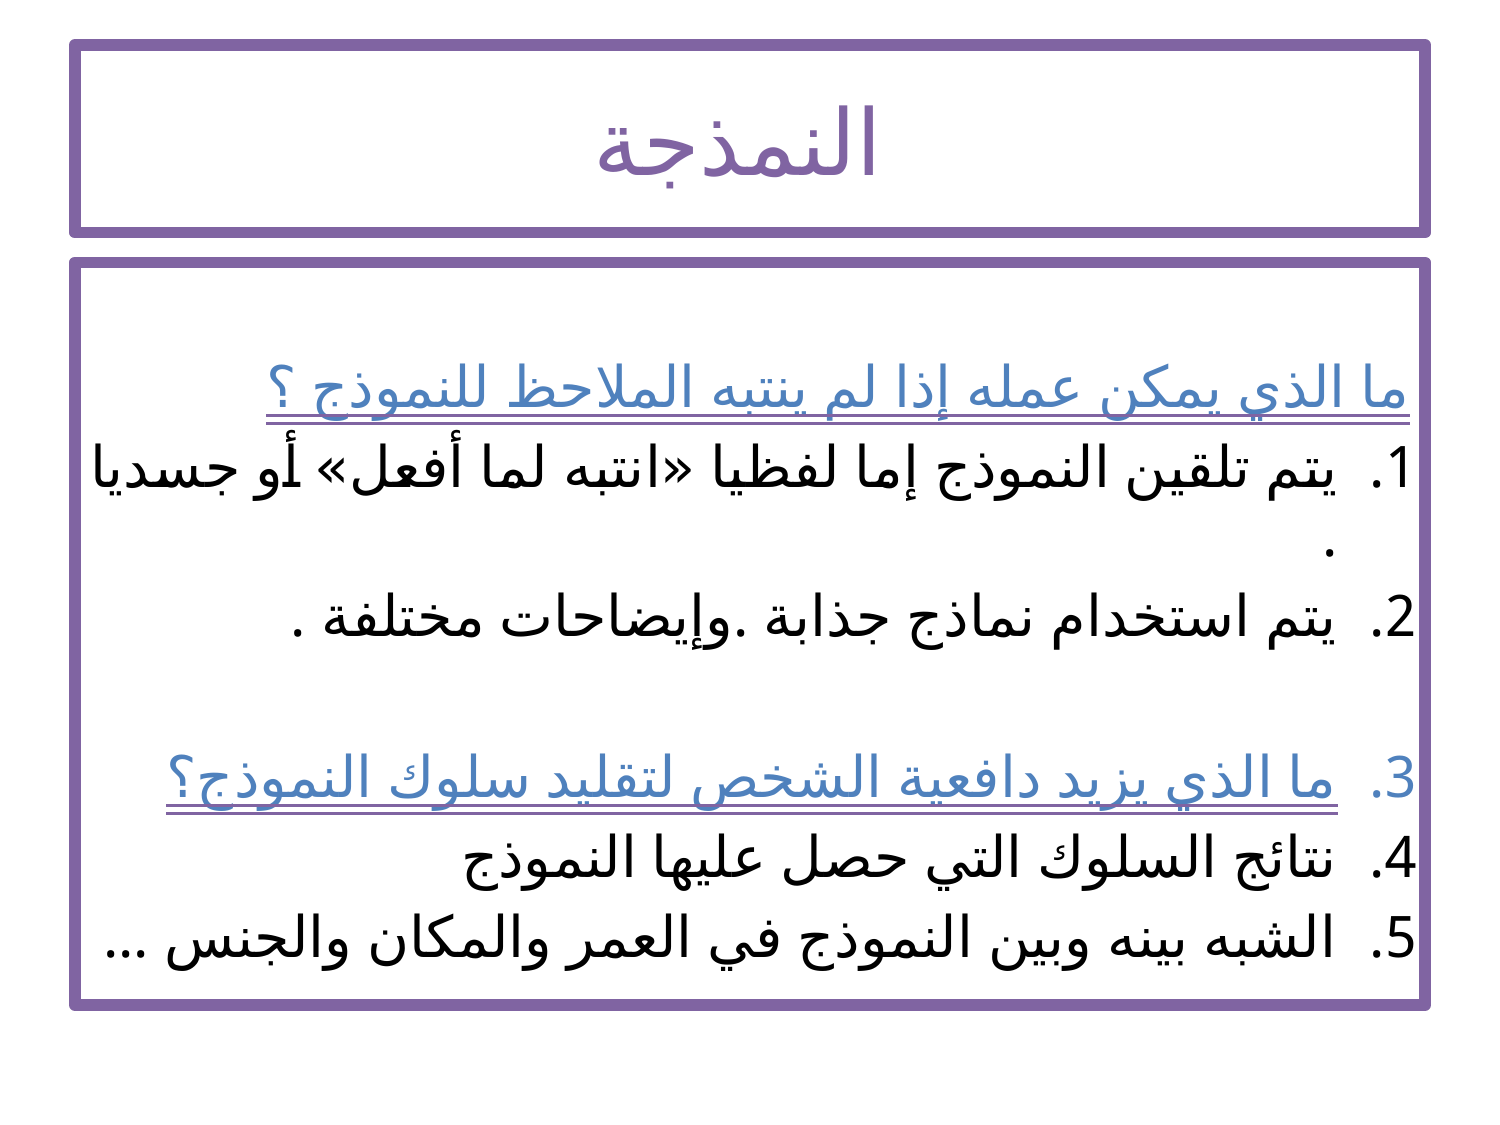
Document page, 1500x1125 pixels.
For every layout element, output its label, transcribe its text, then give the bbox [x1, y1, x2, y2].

list ما الذي يمكن عمله إذا لم ينتبه الملاحظ للنموذج ؟ يتم تلقين النموذج إما لفظيا «انتبه لما أفعل» أو جسديا . يتم استخدام نماذج جذابة .وإيضاحات مختلفة . ما الذي يزيد دافعية الشخص لتقليد سلوك النموذج؟ نتائج السلوك التي حصل عليها النموذج الشبه بينه وبين النموذج في العمر والمكان والجنس ... [75, 262, 1425, 1005]
title النمذجة [75, 45, 1425, 233]
